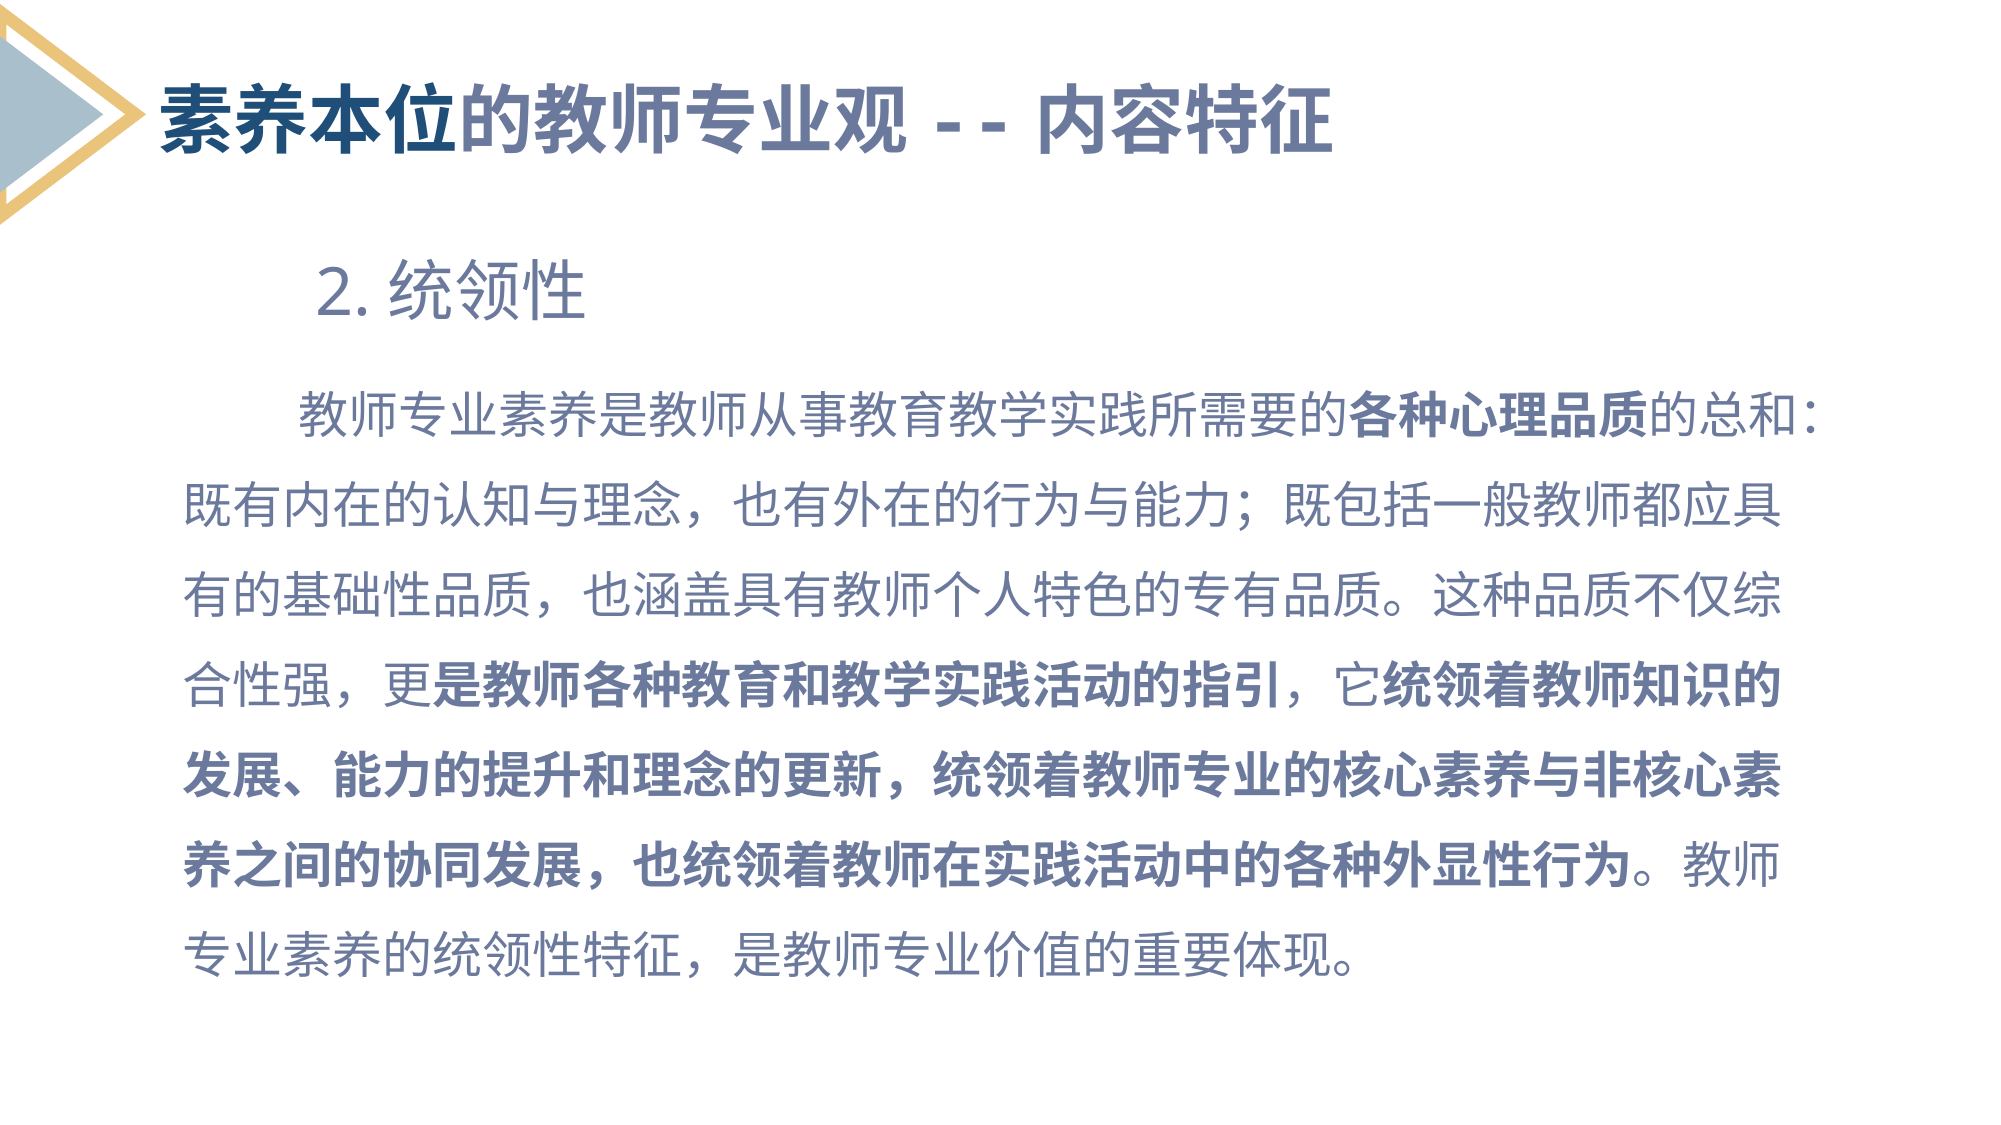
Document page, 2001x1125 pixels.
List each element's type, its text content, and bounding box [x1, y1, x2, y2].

text_box [0, 10, 138, 219]
text_box 素养本位的教师专业观--内容特征 [143, 65, 1465, 171]
text_box [0, 34, 105, 194]
text_box 2.统领性 教师专业素养是教师从事教育教学实践所需要的各种心理品质的总和：既有内在的认知与理念，也有外在的行为与能力；既包括一般教师都应具有的基础性品质，也涵盖具有教师个人特色的专有品质。这种品质不仅综合性强，更是教师各种教育和教学实践活动的指引，它统领着教师知识的发展、能力的提升和理念的更新，统领着教师专业的核心素养与非核心素养之间的协同发展，也统领着教师在实践活动中的各种外显性行为。教师专业素养的统领性特征，是教师专业价值的重要体现。 [167, 241, 1814, 1048]
